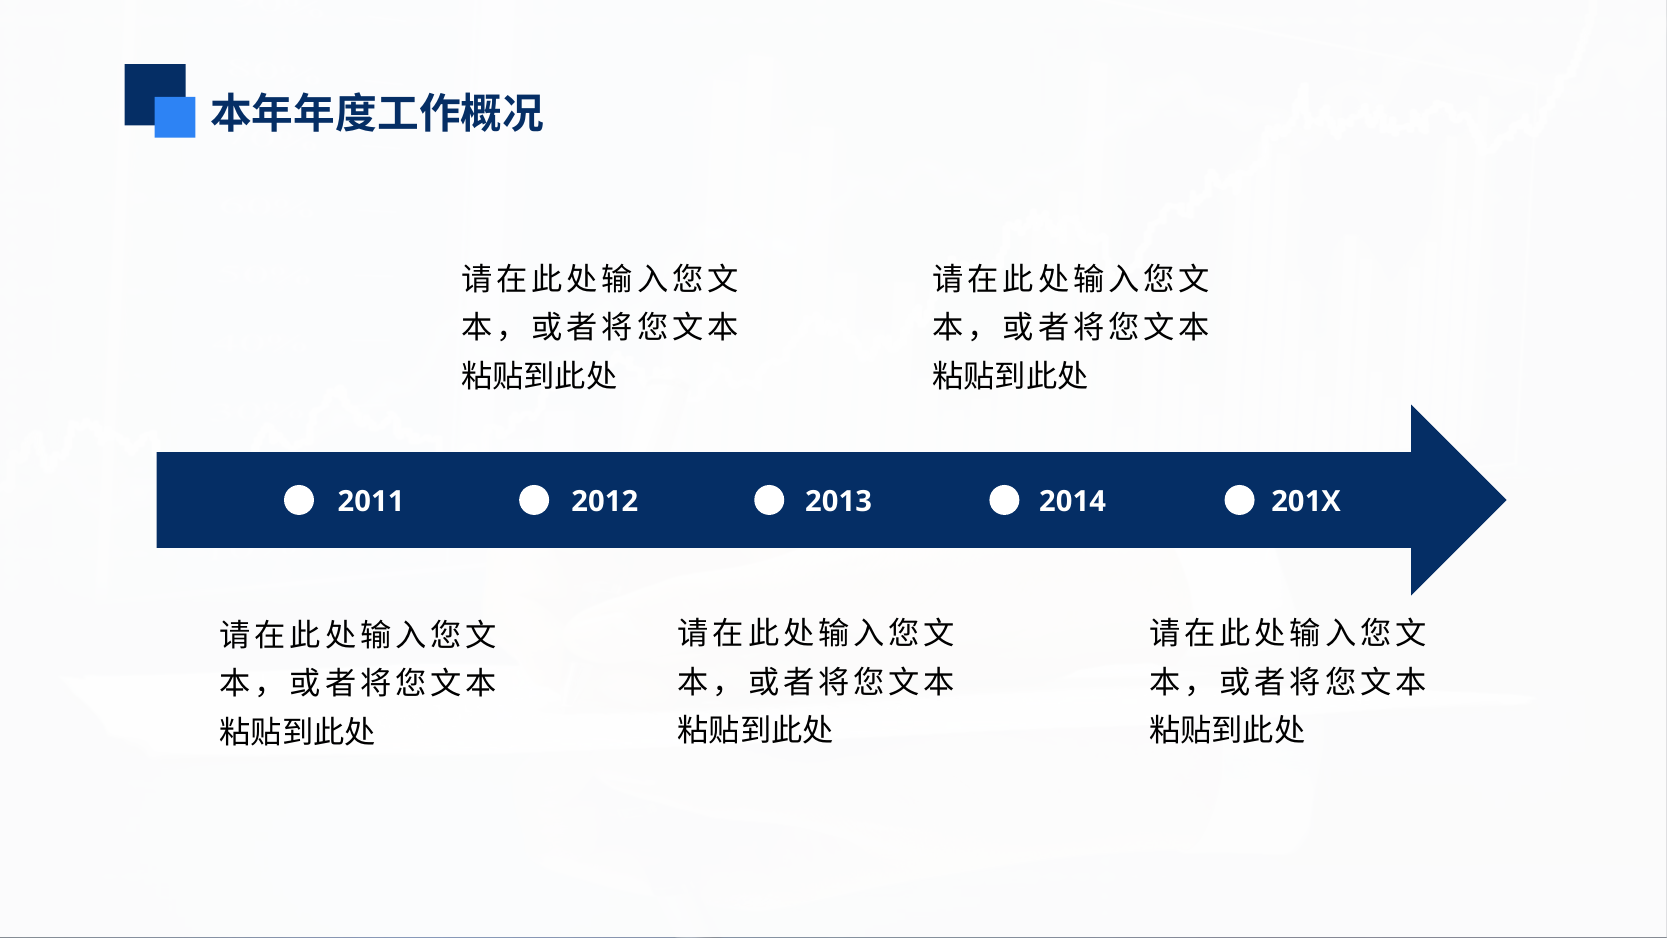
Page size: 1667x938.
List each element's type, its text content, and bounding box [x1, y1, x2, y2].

text_box [281, 482, 317, 518]
text_box 2011 [298, 474, 445, 525]
text_box 本年年度工作概况 [195, 78, 574, 144]
text_box [153, 95, 197, 140]
text_box 201X [1233, 474, 1380, 525]
text_box 请在此处输入您文本，或者将您文本粘贴到此处 [203, 595, 514, 758]
text_box 请在此处输入您文本，或者将您文本粘贴到此处 [661, 594, 972, 757]
text_box [123, 62, 188, 127]
text_box 2013 [765, 474, 912, 525]
text_box 请在此处输入您文本，或者将您文本粘贴到此处 [1132, 594, 1443, 757]
text_box 2014 [999, 474, 1146, 525]
text_box 2012 [531, 474, 679, 525]
text_box [154, 402, 1509, 594]
text_box 请在此处输入您文本，或者将您文本粘贴到此处 [916, 239, 1227, 402]
text_box [1222, 484, 1233, 516]
text_box [987, 482, 1022, 518]
text_box [517, 482, 552, 518]
text_box 请在此处输入您文本，或者将您文本粘贴到此处 [445, 239, 755, 402]
text_box [752, 482, 787, 518]
